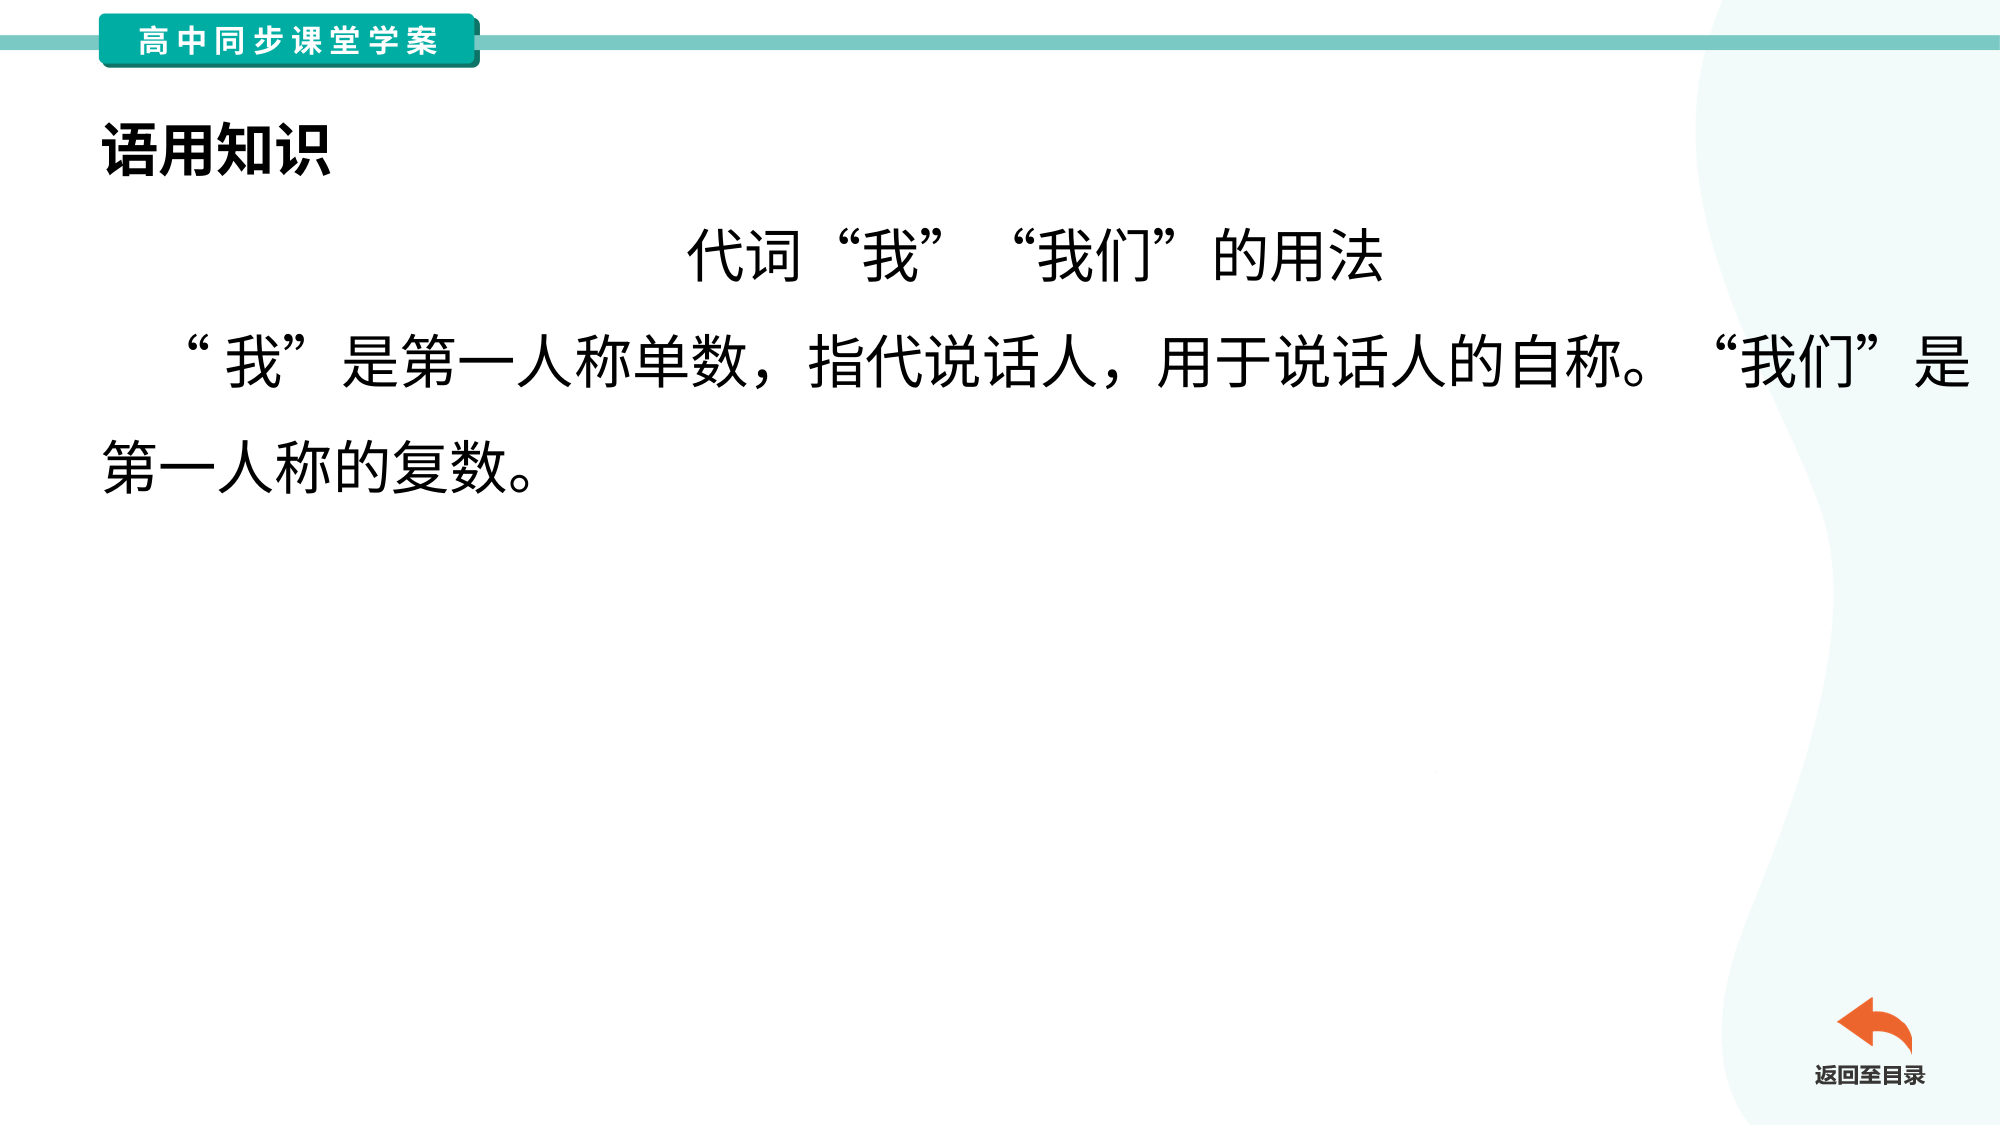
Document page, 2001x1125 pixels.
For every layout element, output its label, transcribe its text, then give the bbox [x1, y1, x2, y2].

text_box 语用知识 代词“我”“我们”的用法 “我”是第一人称单数，指代说话人，用于说话人的自称。“我们”是 第一人称的复数。 [100, 76, 1899, 502]
picture [0, 0, 2000, 1125]
